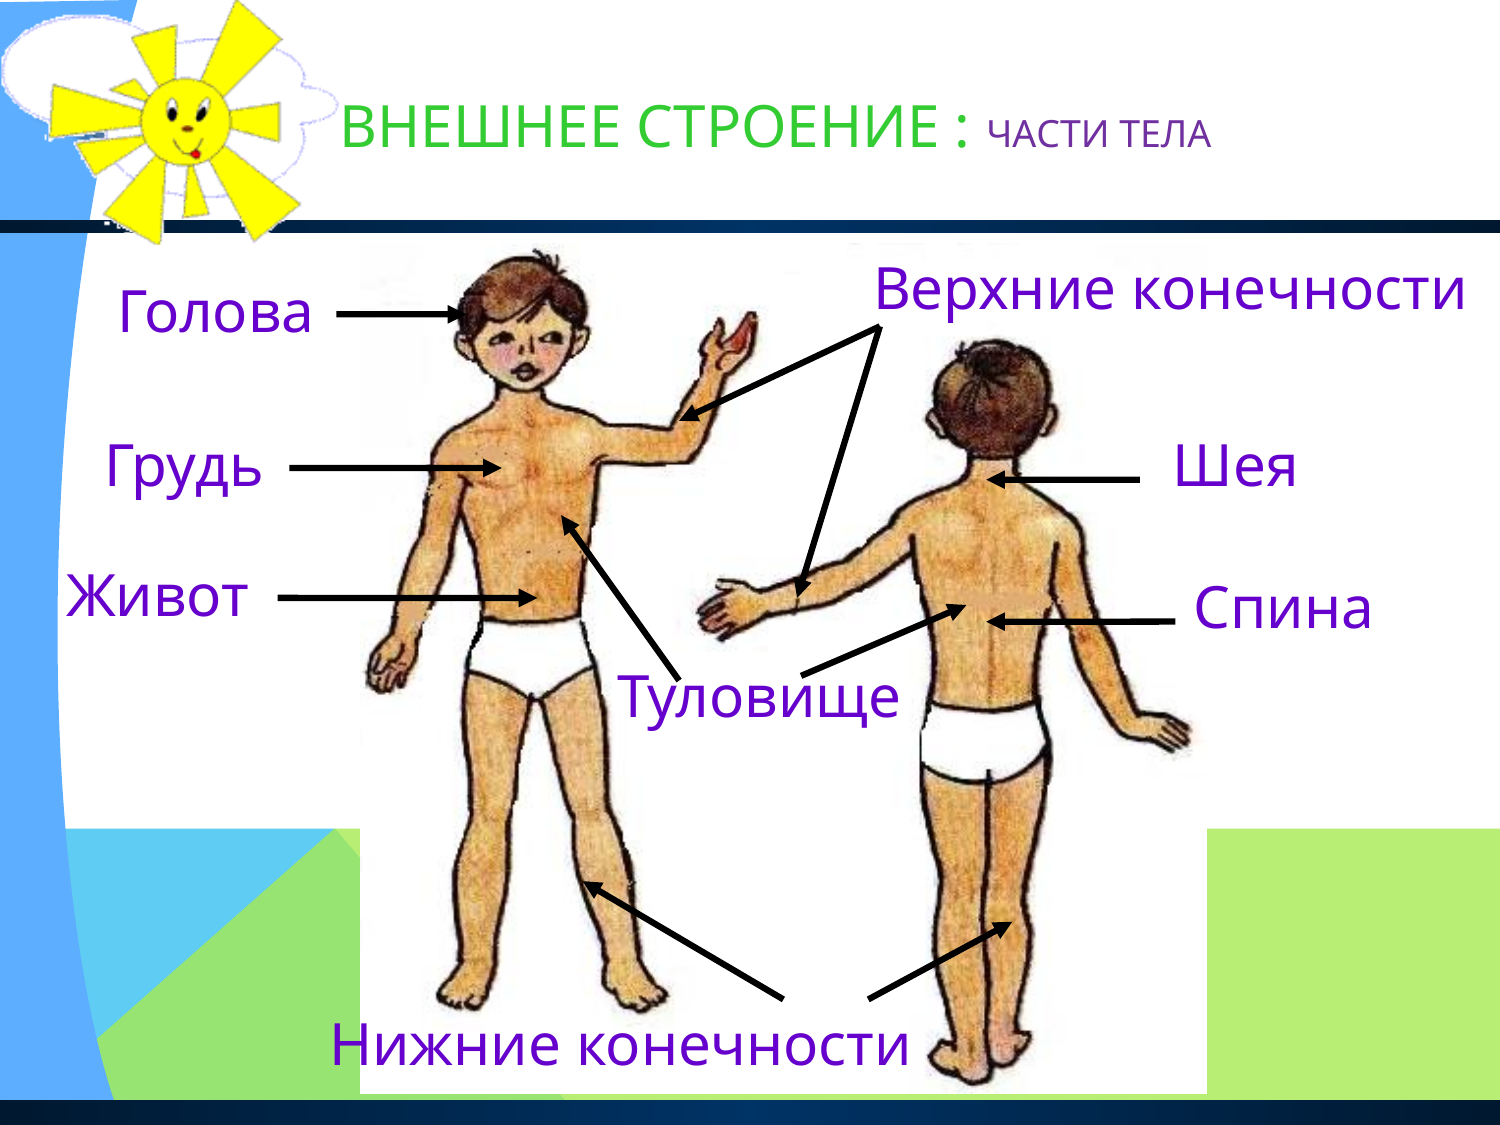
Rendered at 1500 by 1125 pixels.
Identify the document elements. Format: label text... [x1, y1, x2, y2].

title Внешнее строение : части тела [365, 79, 1400, 170]
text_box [52, 243, 1473, 1095]
picture [0, 0, 361, 249]
